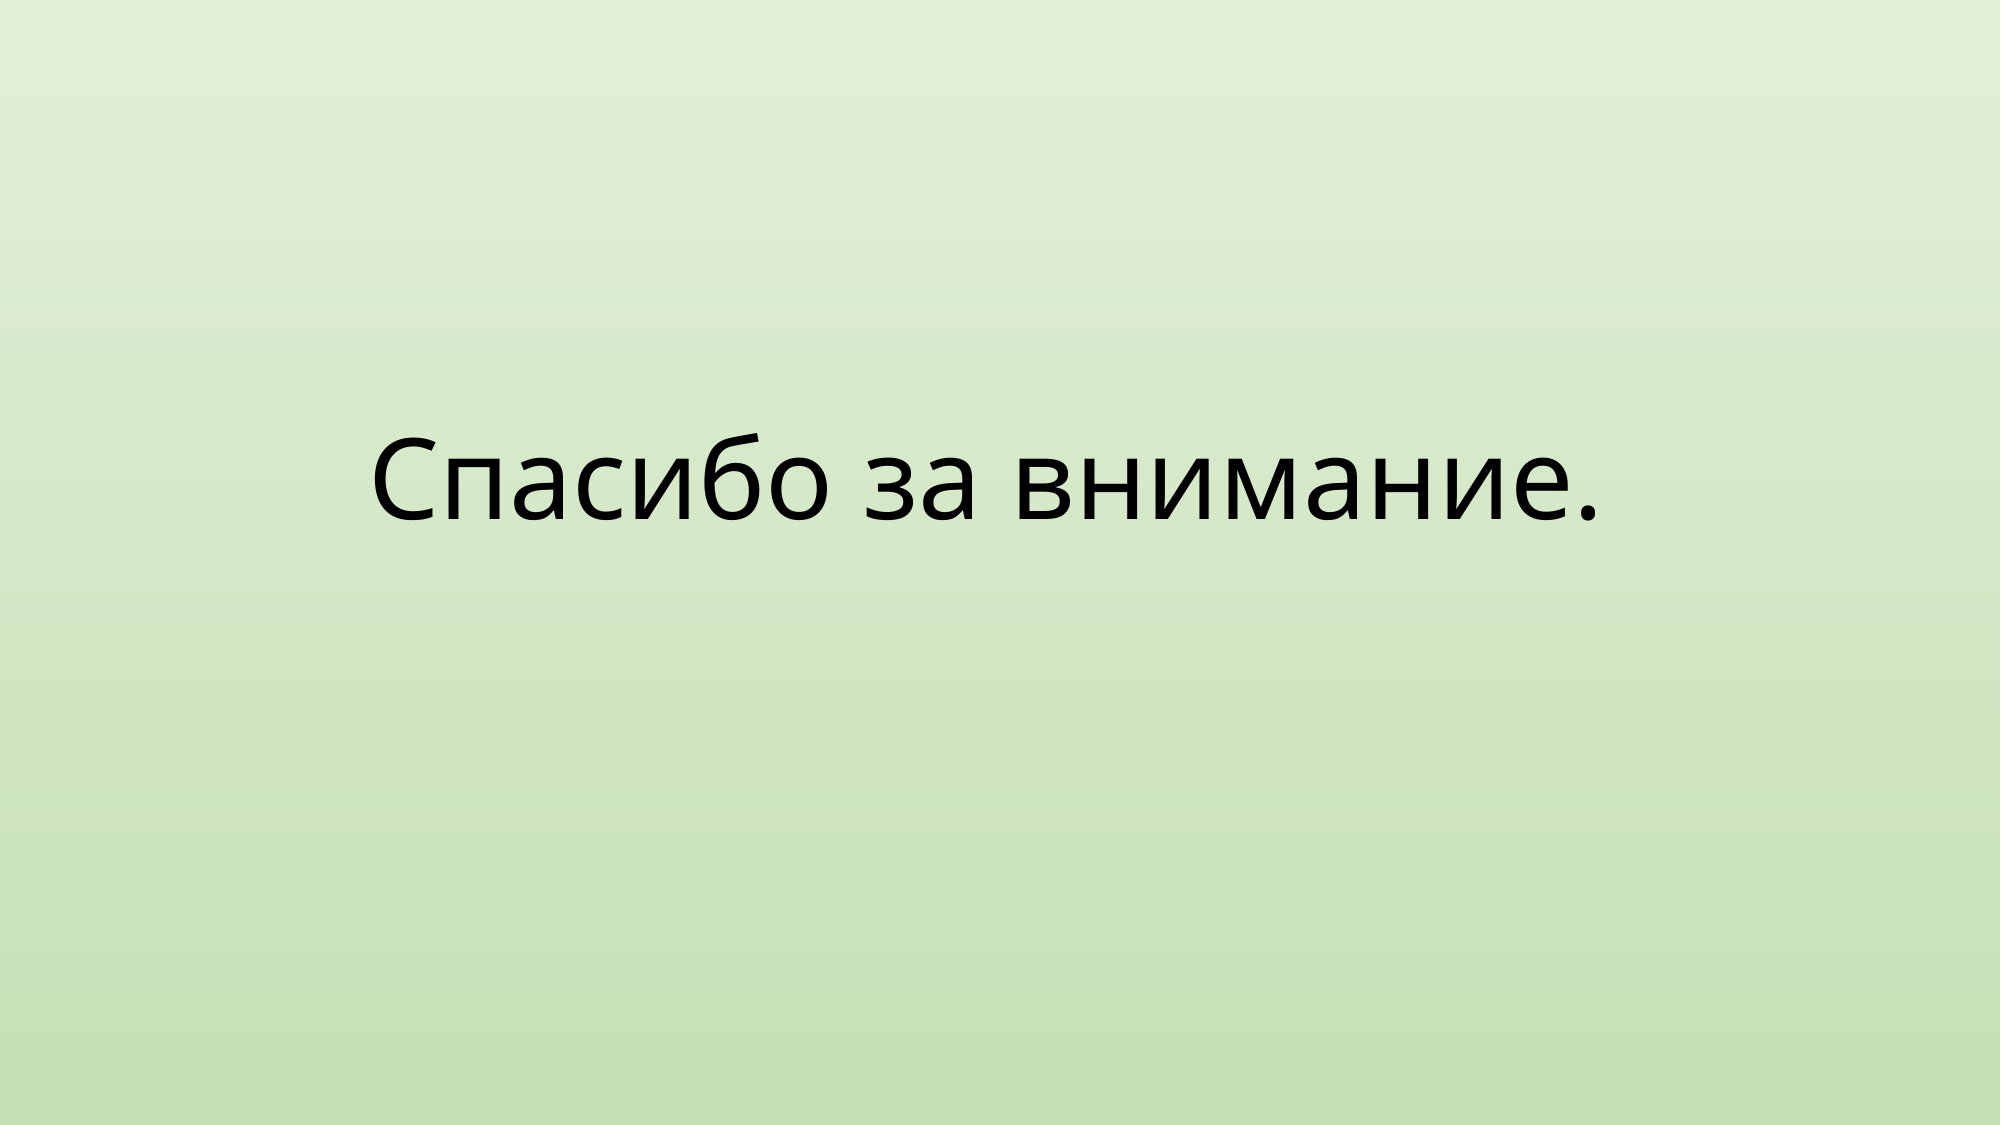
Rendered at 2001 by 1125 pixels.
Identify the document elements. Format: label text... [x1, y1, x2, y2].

title Спасибо за внимание. [123, 374, 1849, 593]
